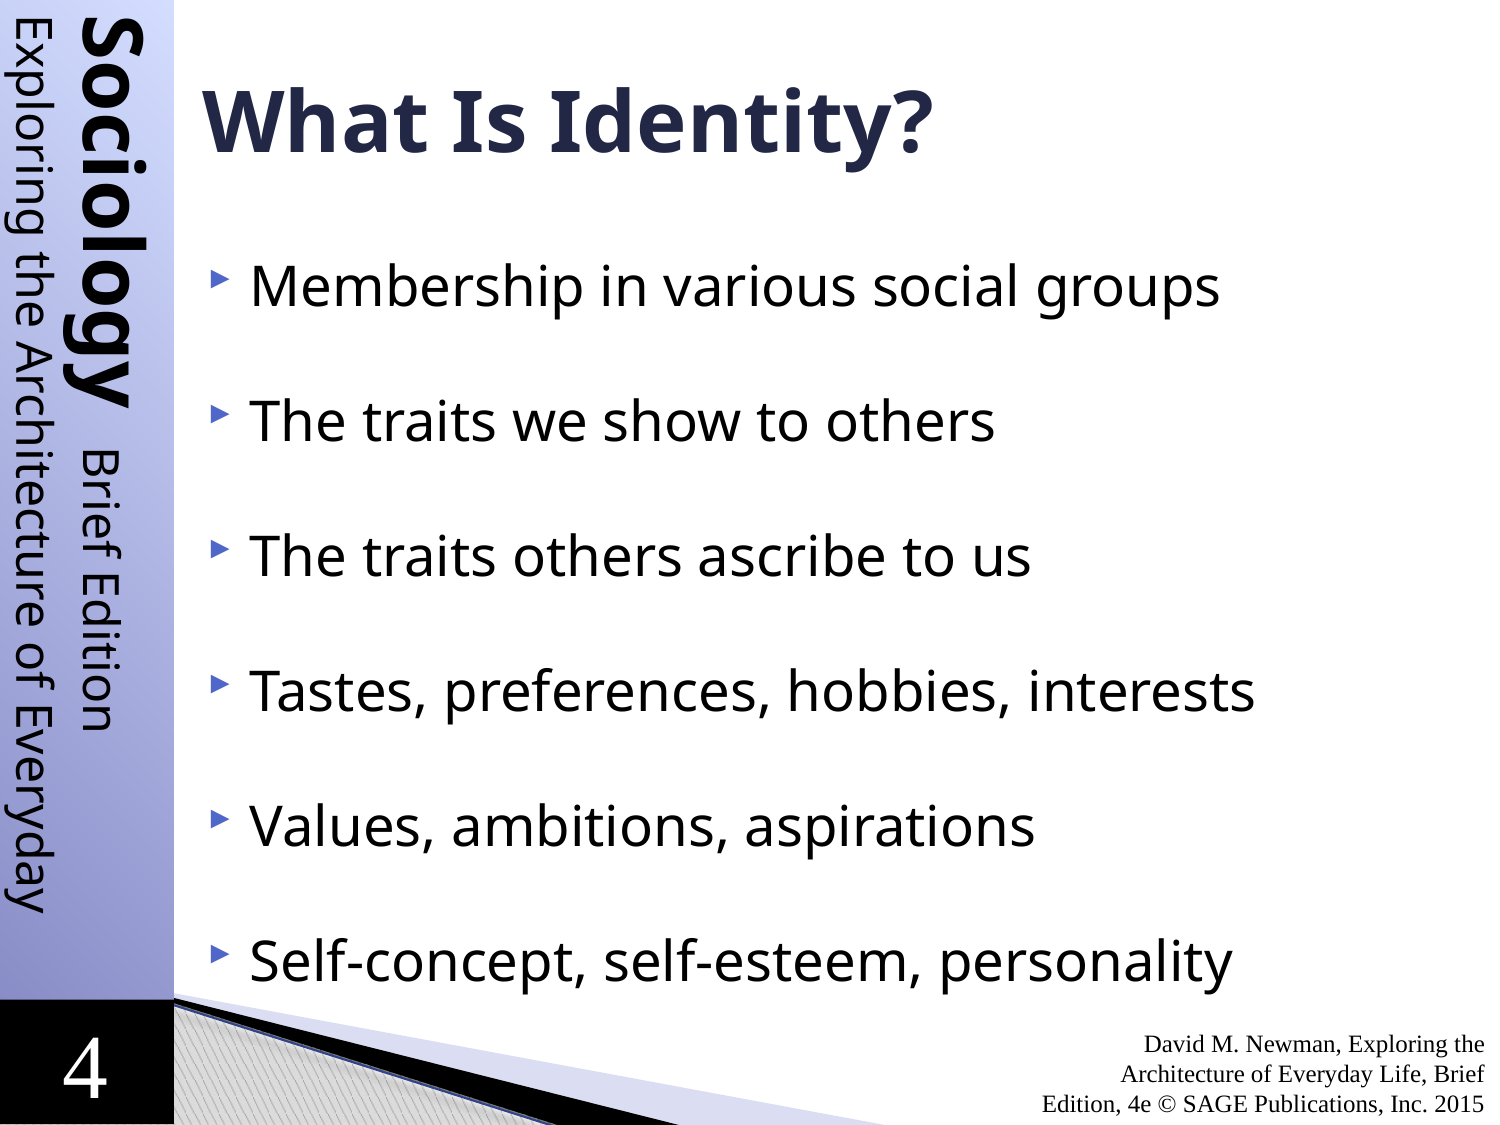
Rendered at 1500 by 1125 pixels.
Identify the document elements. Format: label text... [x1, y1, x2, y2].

title What Is Identity? [187, 24, 1500, 213]
list Membership in various social groups The traits we show to others The traits others ascribe to us Tastes, preferences, hobbies, interests Values, ambitions, aspirations Self-concept, self-esteem, personality [174, 174, 1413, 1000]
footer David M. Newman, Exploring the Architecture of Everyday Life, Brief Edition, 4e © SAGE Publications, Inc. 2015 [1025, 1065, 1500, 1125]
picture [174, 1003, 558, 1125]
